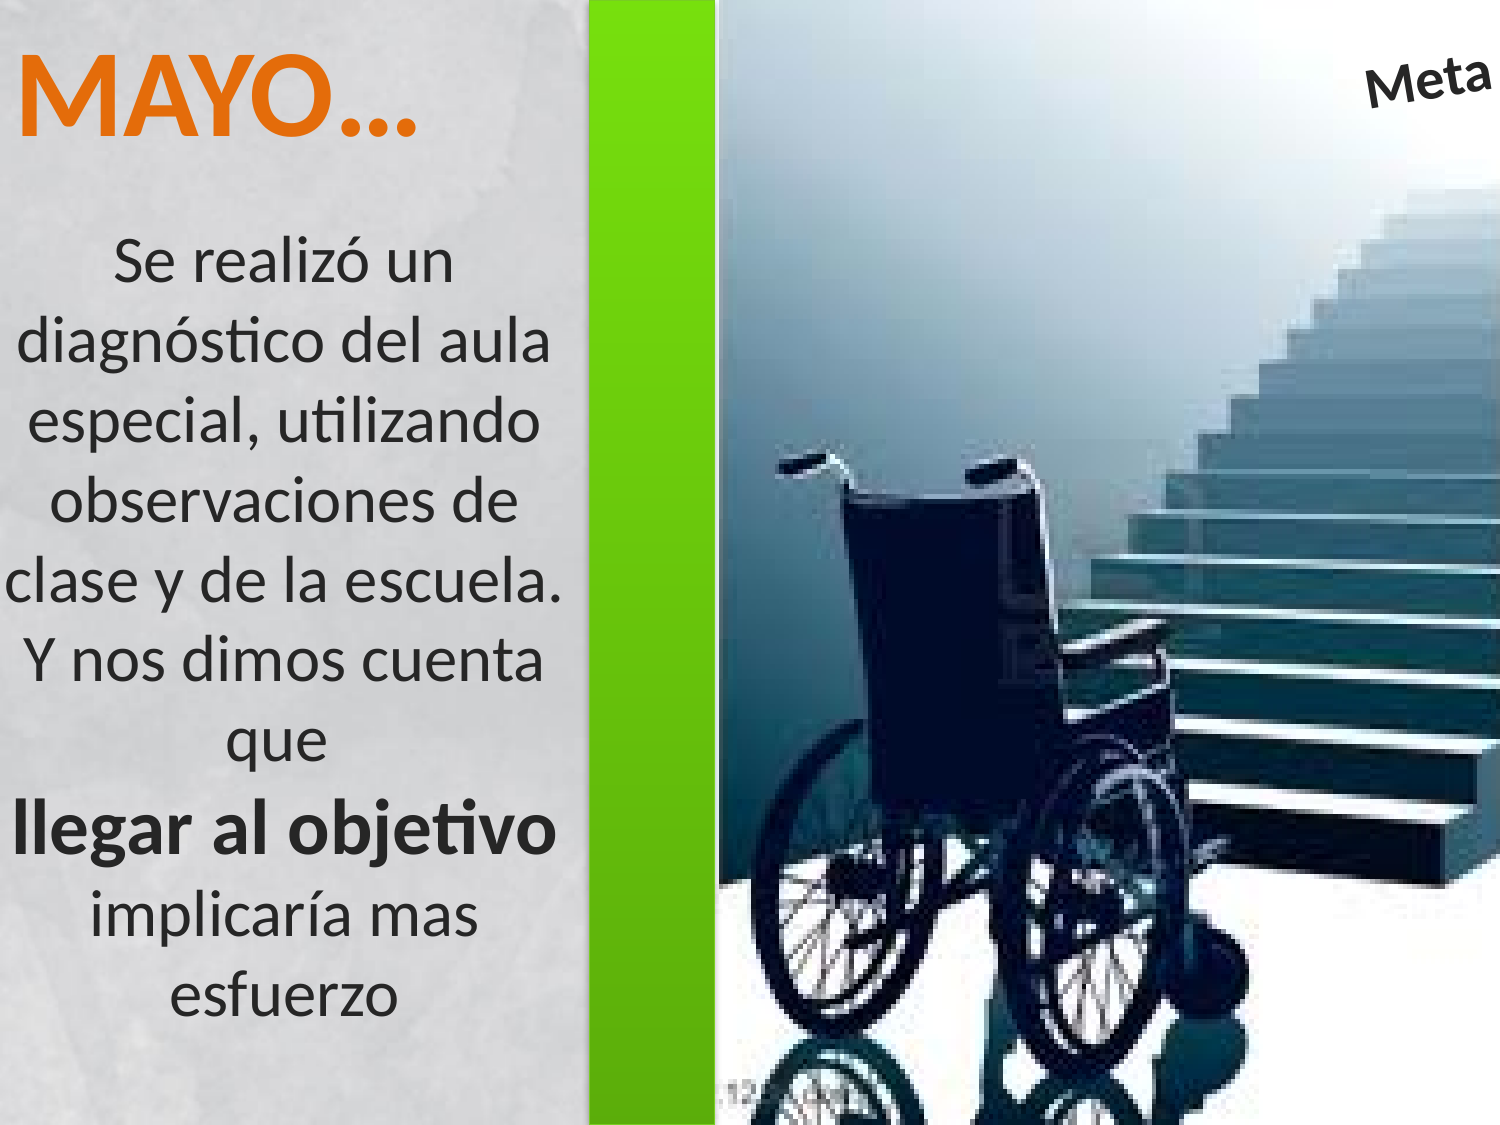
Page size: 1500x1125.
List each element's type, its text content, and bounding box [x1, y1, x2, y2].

picture [0, 0, 1500, 1125]
text_box Se realizó un diagnóstico del aula especial, utilizando observaciones de clase y de la escuela. Y nos dimos cuenta que llegar al objetivo implicaría mas esfuerzo [0, 208, 584, 1038]
text_box MAYO… [0, 3, 538, 169]
